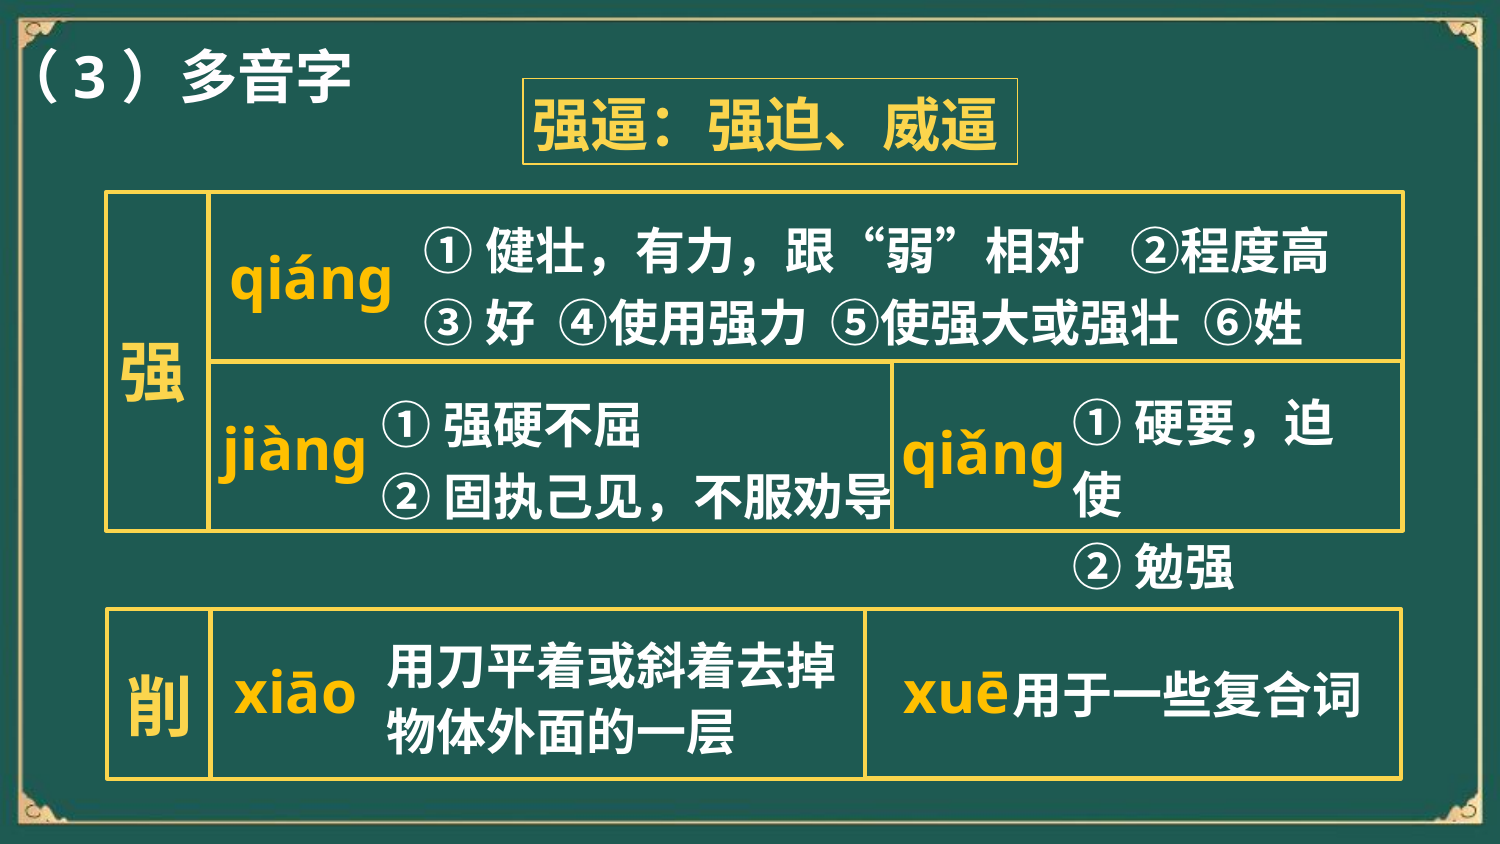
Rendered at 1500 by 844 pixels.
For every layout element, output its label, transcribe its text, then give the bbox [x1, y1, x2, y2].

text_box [214, 199, 1418, 351]
text_box [211, 190, 1405, 201]
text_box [886, 372, 1395, 524]
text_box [513, 78, 1018, 168]
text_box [208, 373, 883, 526]
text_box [888, 633, 1460, 723]
text_box [105, 607, 212, 781]
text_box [219, 621, 867, 763]
text_box [211, 359, 894, 372]
text_box [104, 190, 211, 533]
text_box [212, 607, 863, 641]
text_box [894, 359, 1405, 533]
text_box 削 [111, 641, 214, 752]
text_box [863, 607, 1403, 781]
picture [0, 0, 1500, 844]
text_box （3）多音字 [0, 33, 369, 118]
text_box [212, 752, 863, 781]
